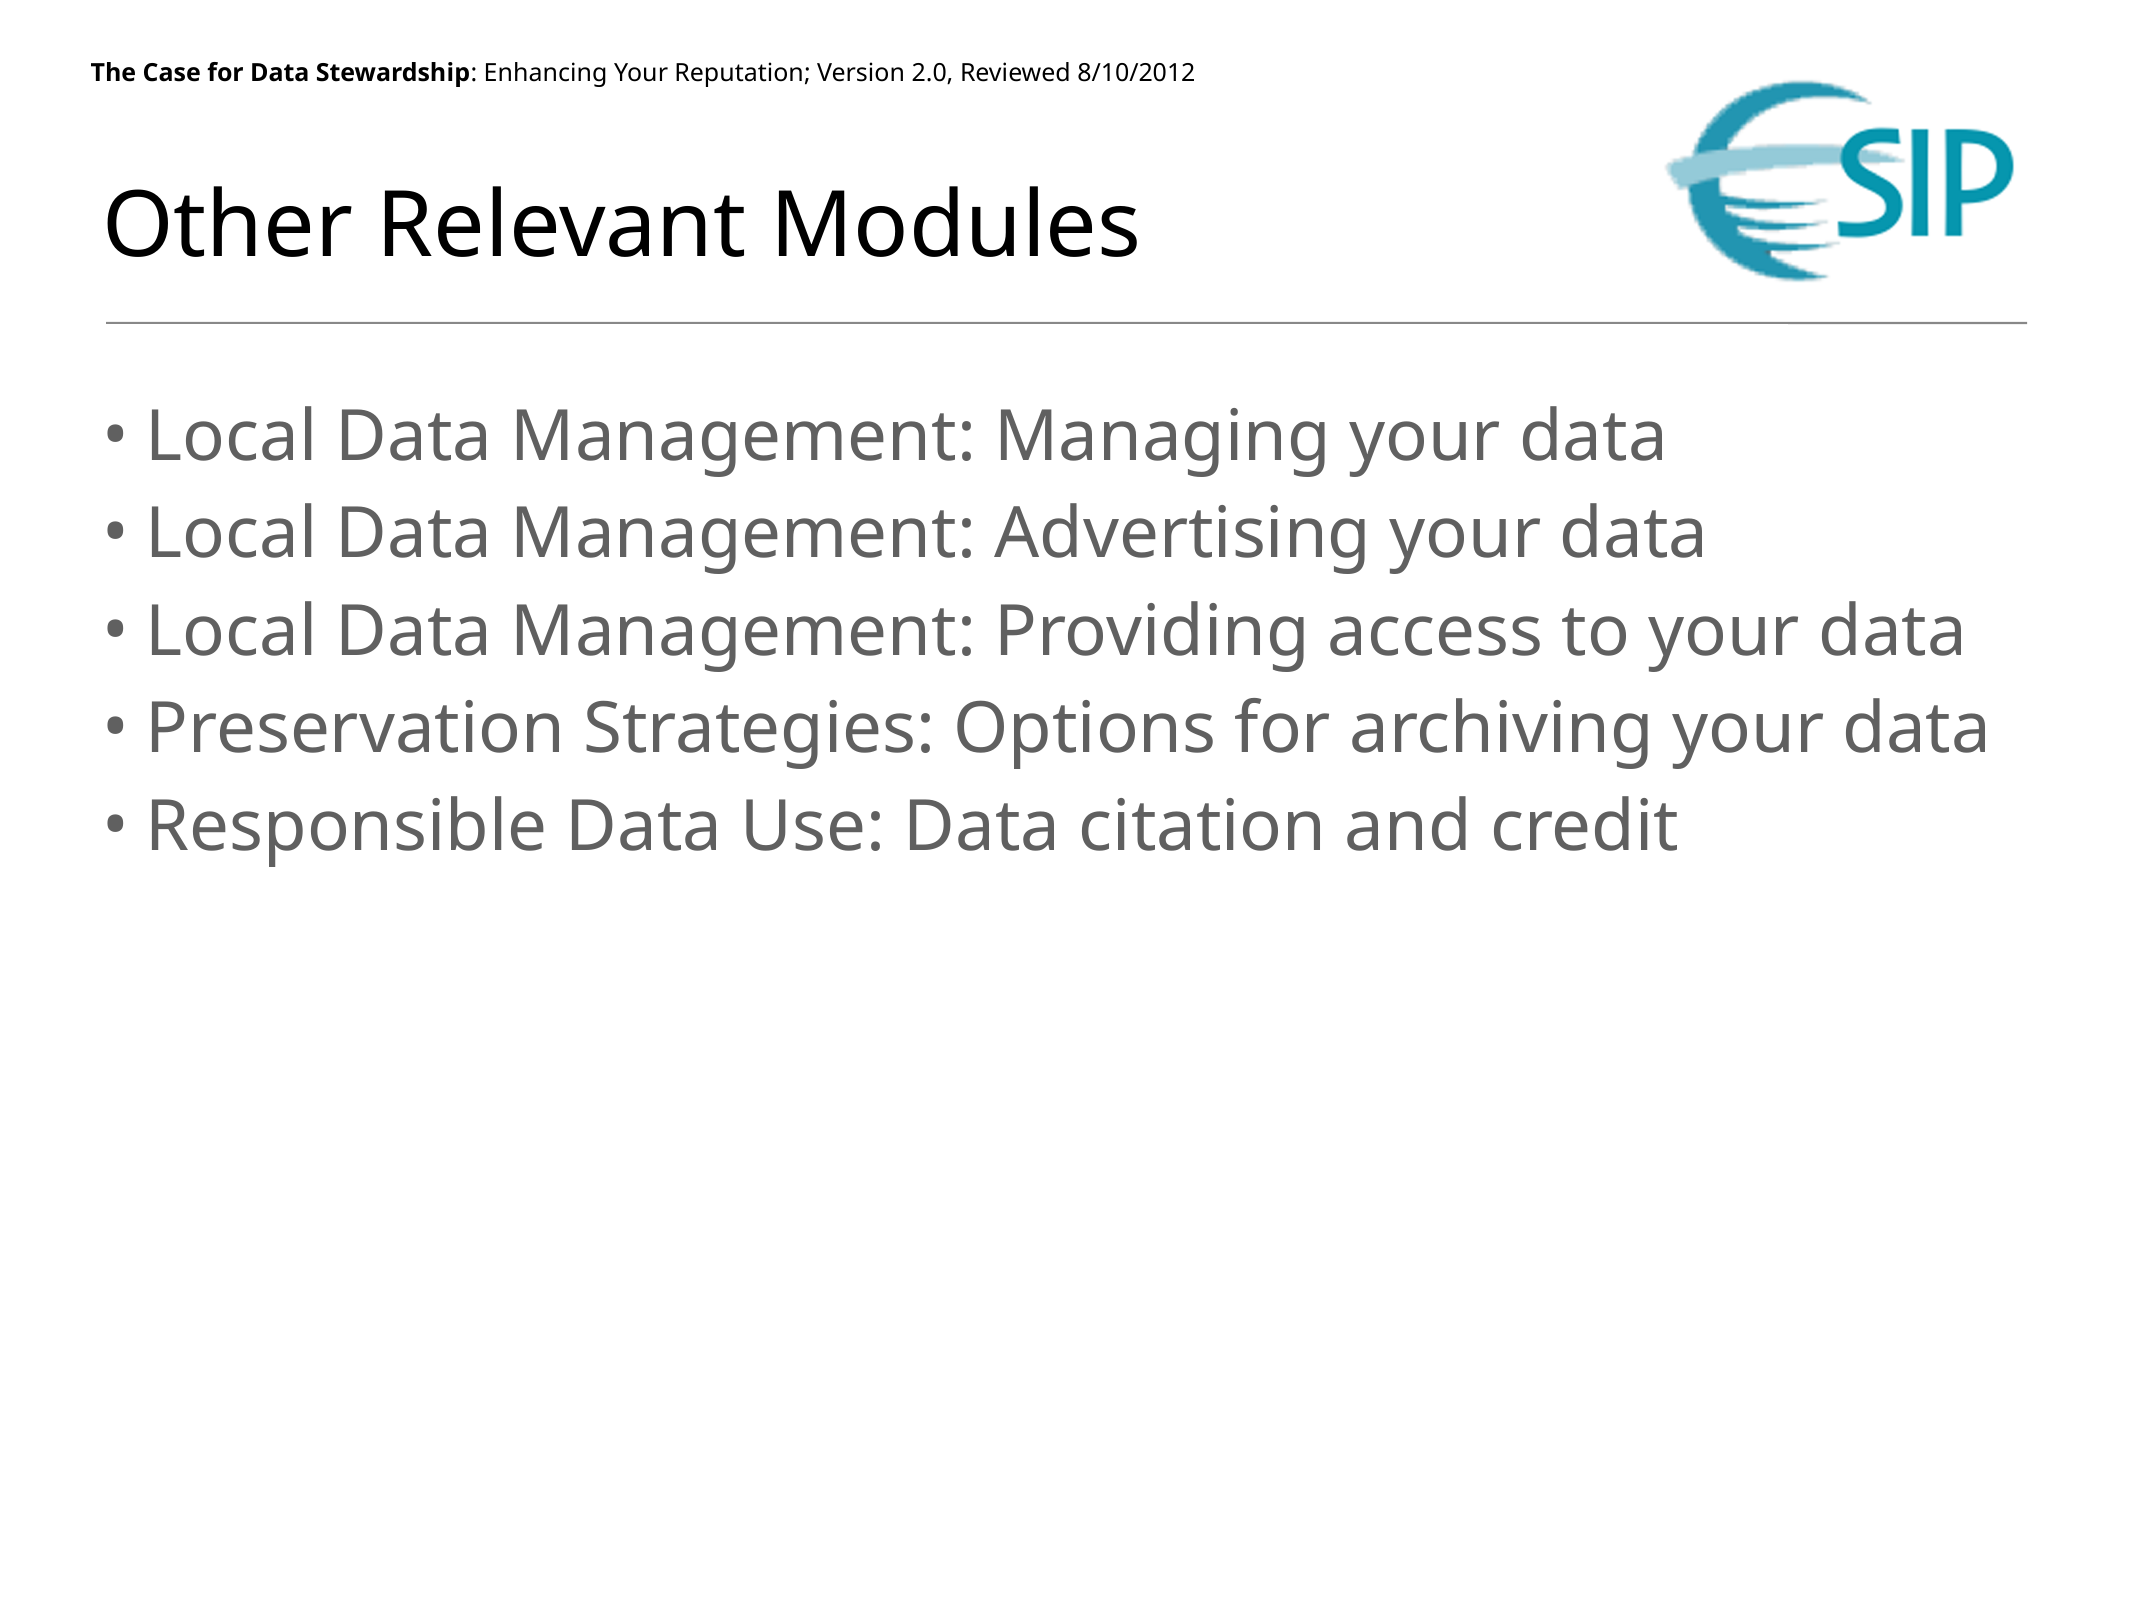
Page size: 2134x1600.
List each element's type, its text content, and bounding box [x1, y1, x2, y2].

list Local Data Management: Managing your data Local Data Management: Advertising your data Local Data Management: Providing access to your data Preservation Strategies: Options for archiving your data Responsible Data Use: Data citation and credit [93, 380, 2040, 1459]
title Other Relevant Modules [93, 53, 2040, 284]
